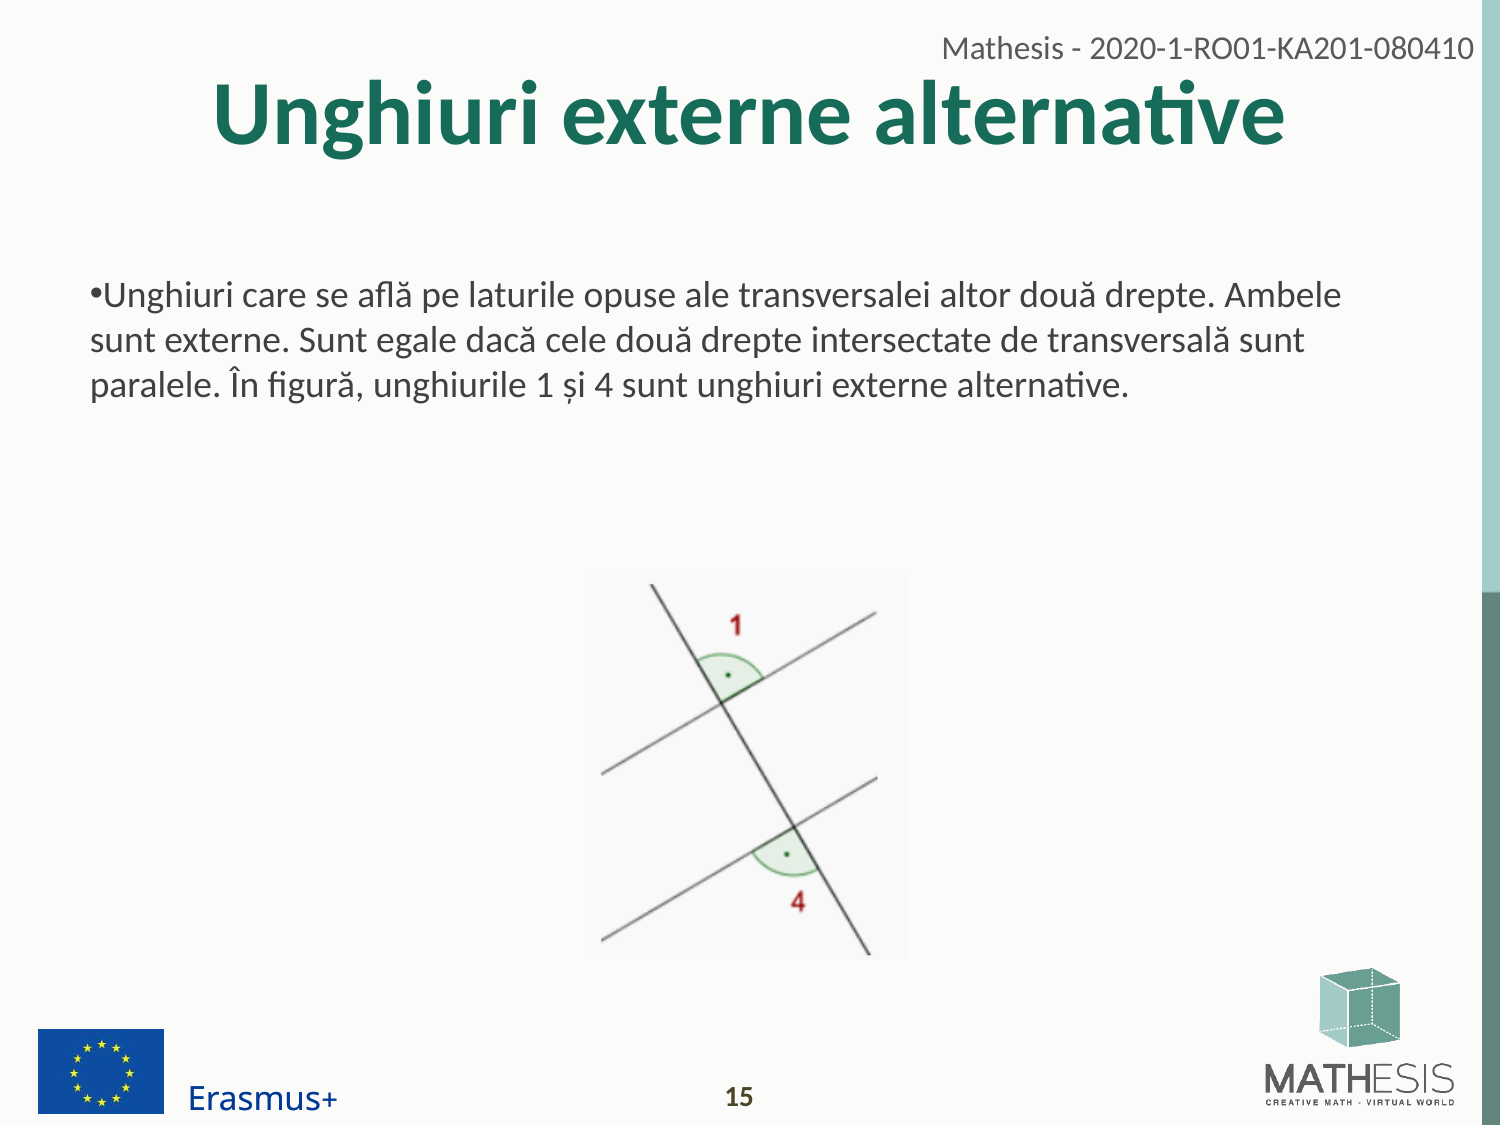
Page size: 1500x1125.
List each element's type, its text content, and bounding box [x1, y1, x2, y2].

picture [38, 1029, 164, 1114]
title Unghiuri externe alternative [75, 45, 1425, 233]
list Unghiuri care se află pe laturile opuse ale transversalei altor două drepte. Ambele sunt externe. Sunt egale dacă cele două drepte intersectate de transversală sunt paralele. În figură, unghiurile 1 și 4 sunt unghiuri externe alternative. [75, 262, 1425, 1005]
picture [591, 574, 909, 960]
